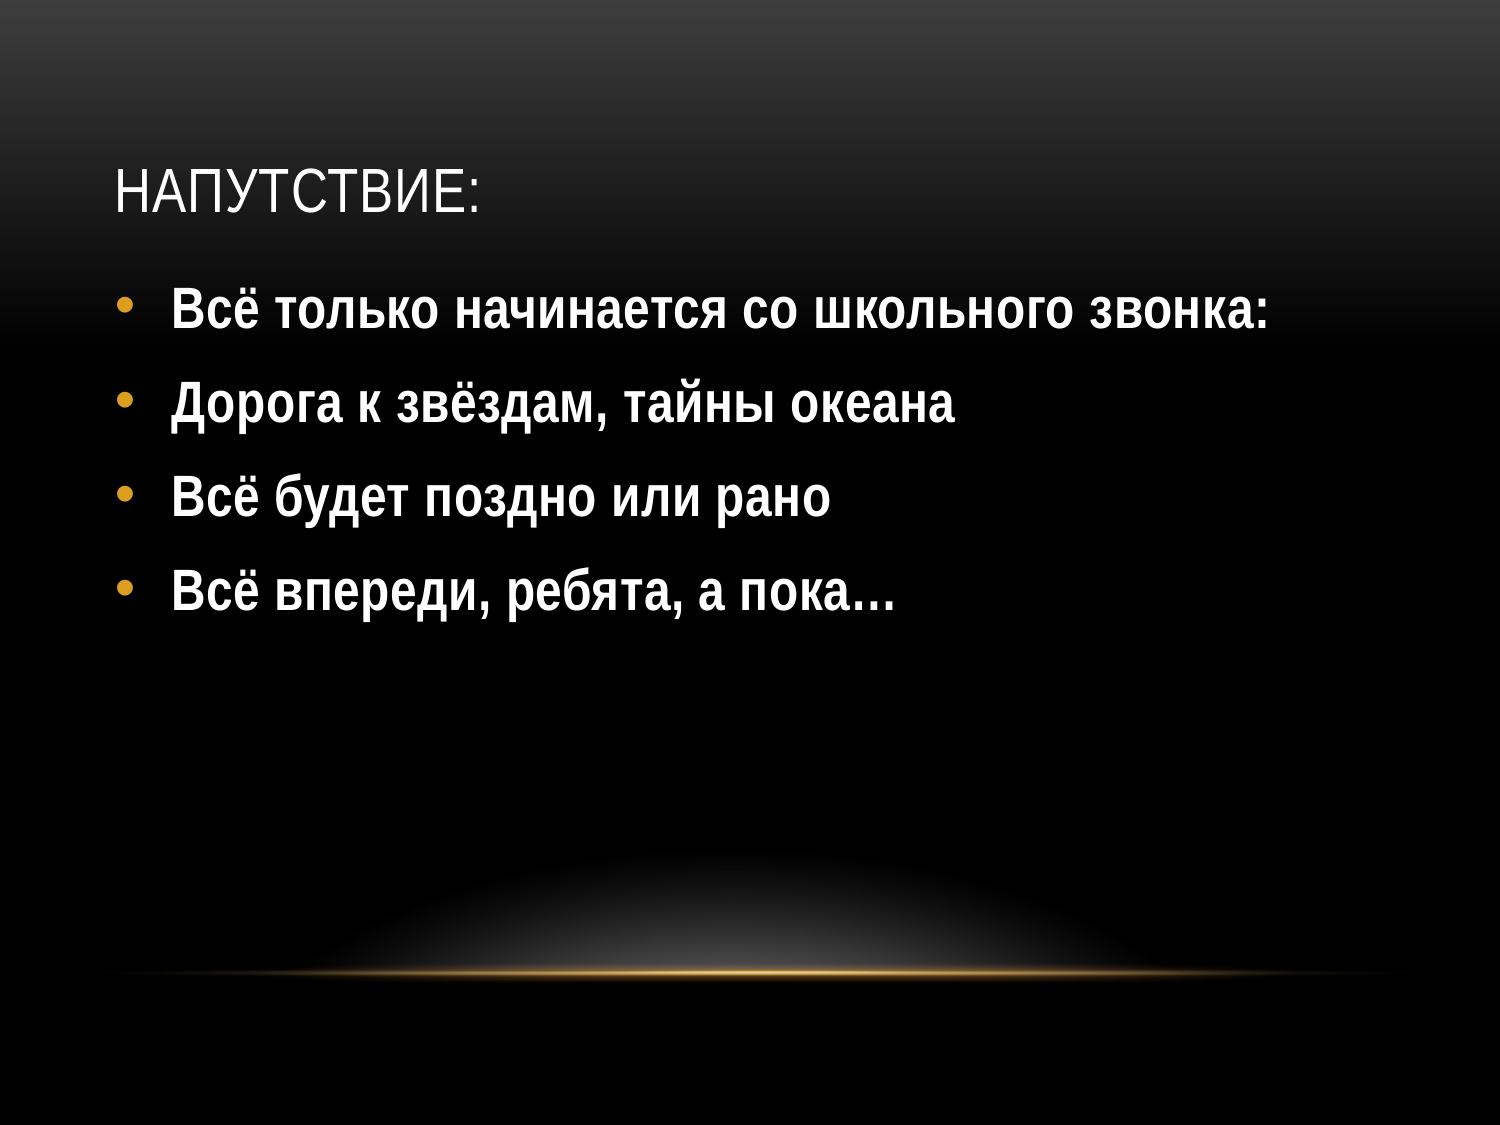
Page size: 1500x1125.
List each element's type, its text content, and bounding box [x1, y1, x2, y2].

title Напутствие: [99, 45, 1400, 233]
picture [0, 0, 1500, 1125]
list Всё только начинается со школьного звонка: Дорога к звёздам, тайны океана Всё будет поздно или рано Всё впереди, ребята, а пока… [99, 262, 1400, 938]
